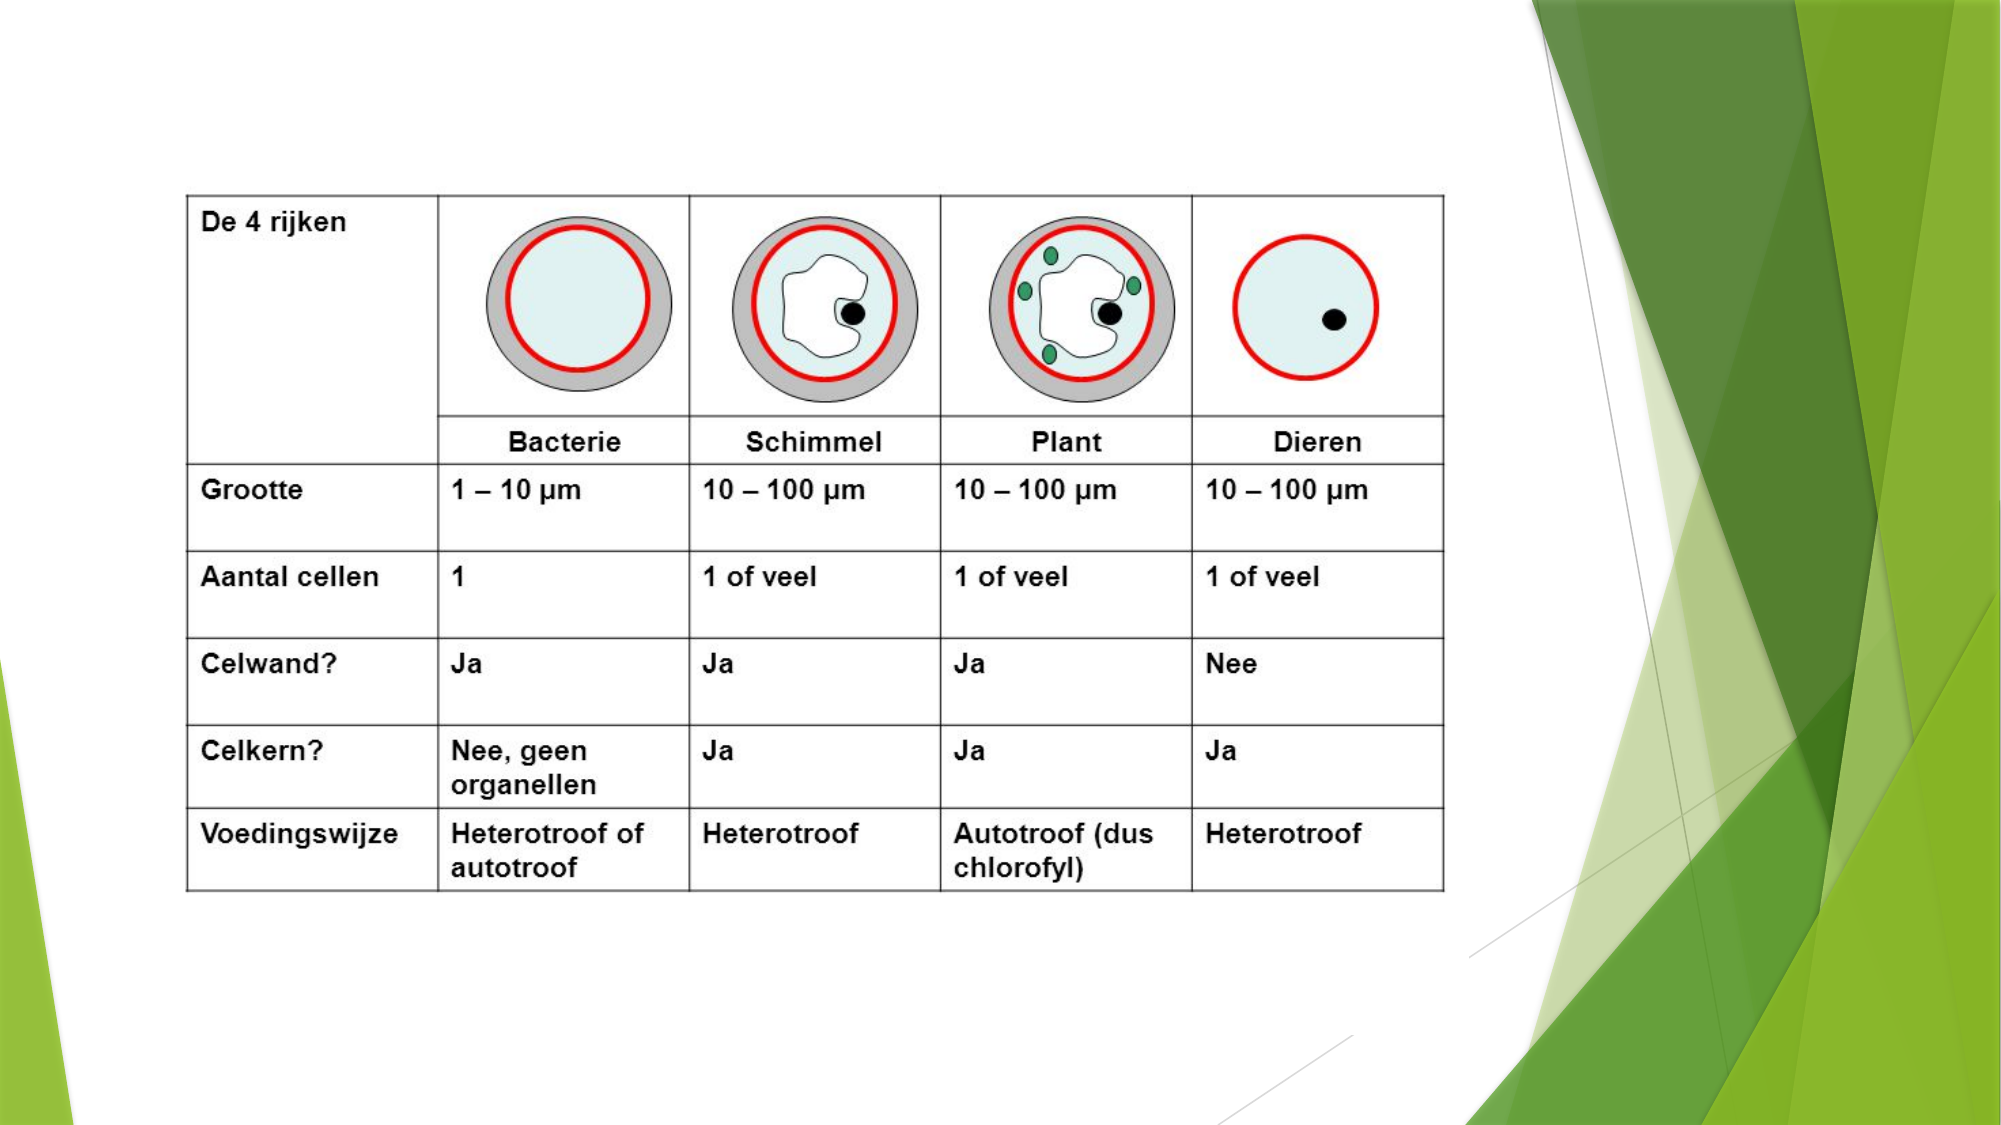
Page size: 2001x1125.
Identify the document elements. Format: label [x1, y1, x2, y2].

picture [163, 56, 1469, 1036]
